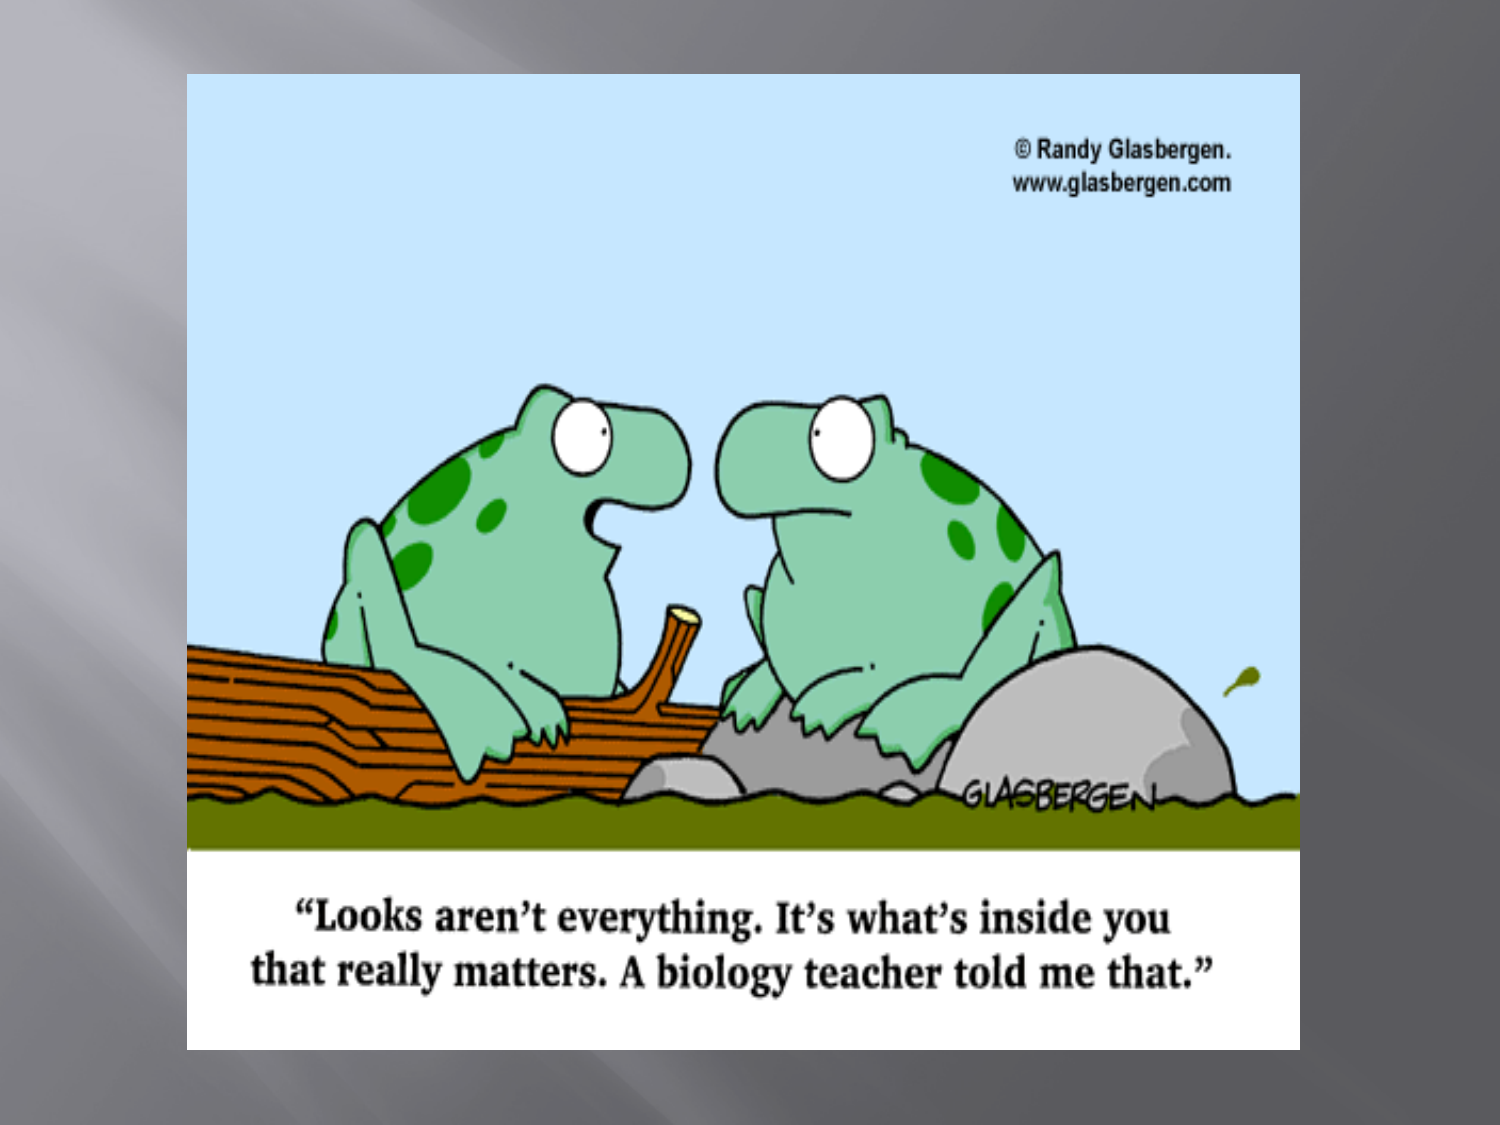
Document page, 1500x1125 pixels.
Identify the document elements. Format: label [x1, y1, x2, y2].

list [187, 74, 1301, 1051]
